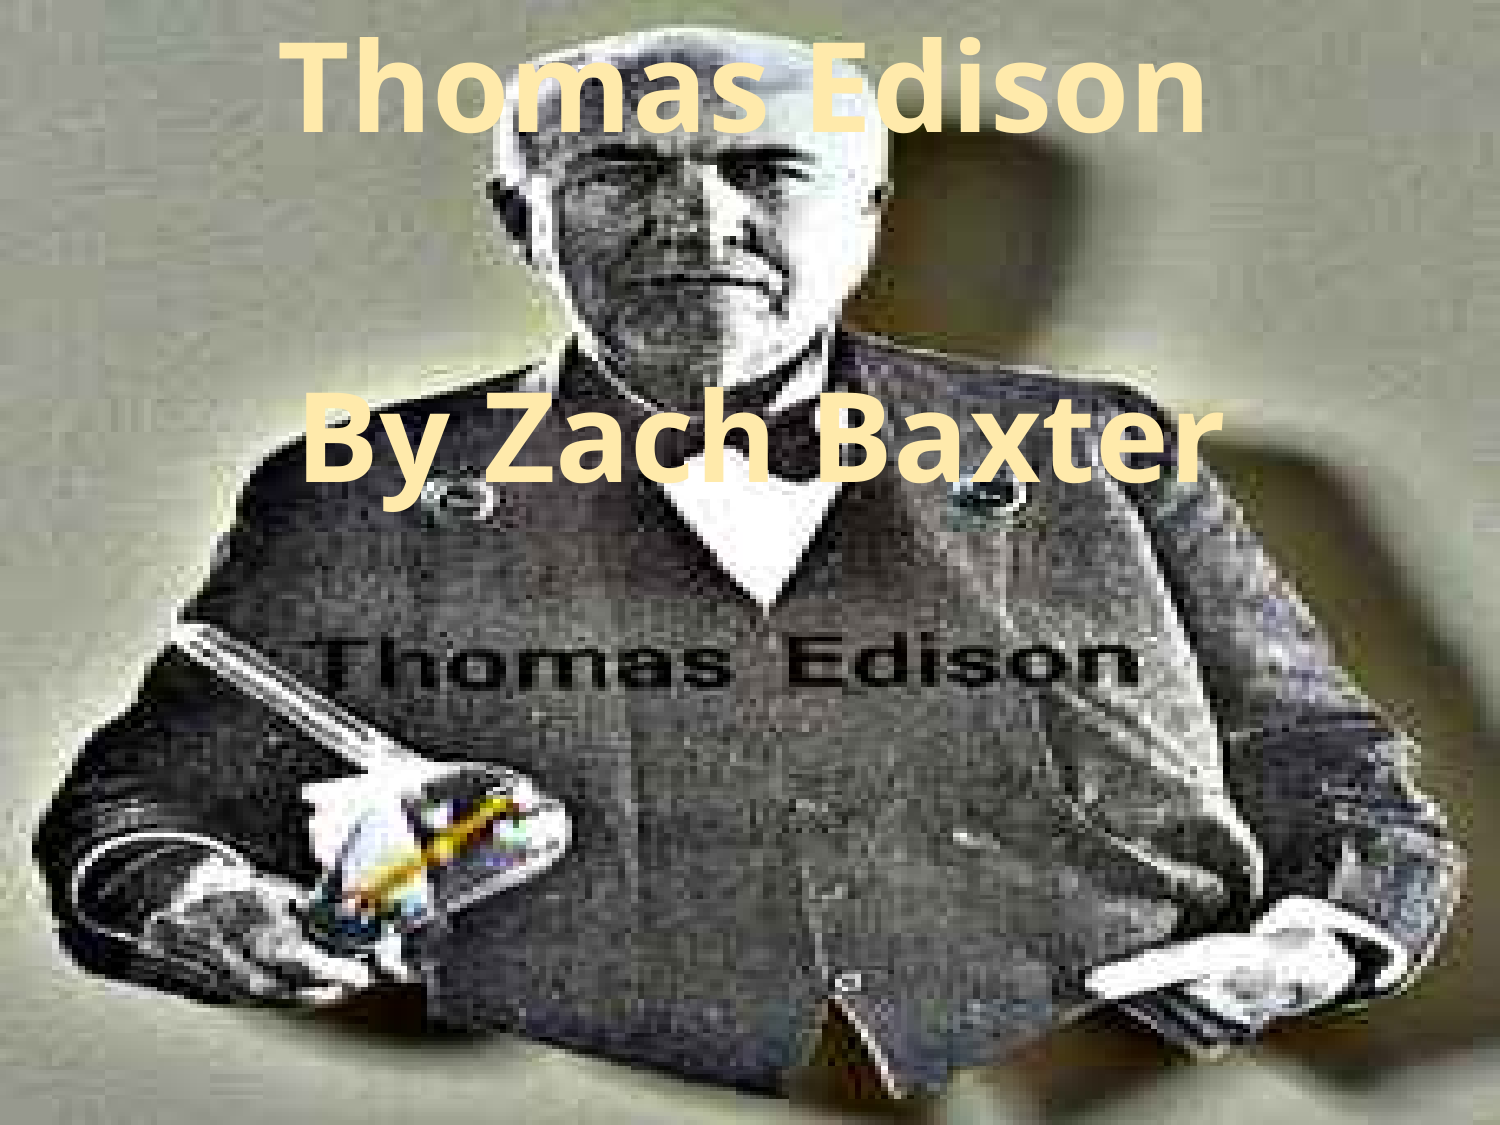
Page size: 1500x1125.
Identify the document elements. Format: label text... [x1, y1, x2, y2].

list Thomas Edison By Zach Baxter [0, 0, 1500, 1125]
